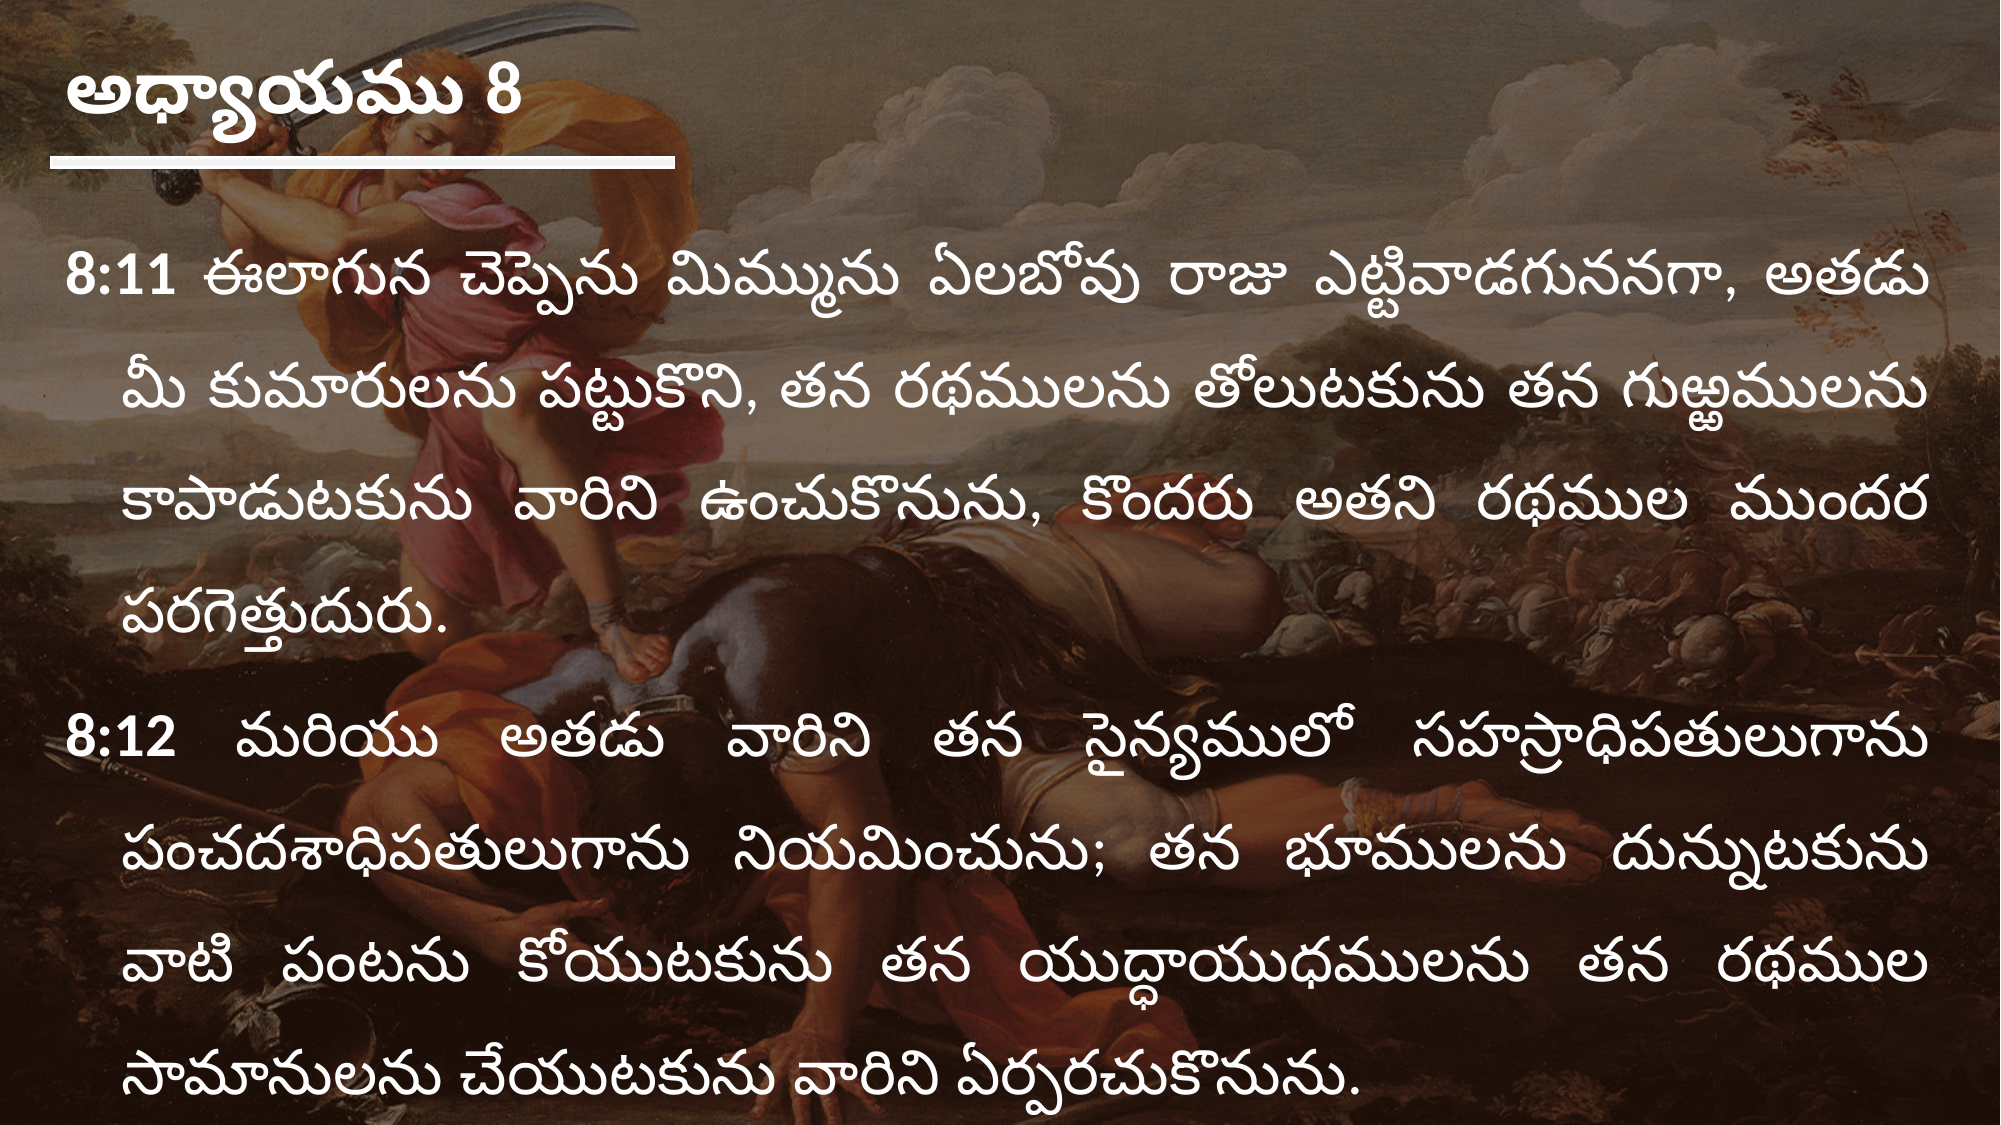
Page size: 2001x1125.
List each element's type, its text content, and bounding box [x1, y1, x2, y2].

picture [0, 0, 2000, 1125]
list 8:11 ఈలాగున చెప్పెను మిమ్మును ఏలబోవు రాజు ఎట్టివాడగుననగా, అతడు మీ కుమారులను పట్టుకొని, తన రథములను తోలుటకును తన గుఱ్ఱములను కాపాడుటకును వారిని ఉంచుకొనును, కొందరు అతని రథముల ముందర పరగెత్తుదురు. 8:12 మరియు అతడు వారిని తన సైన్యములో సహస్రాధిపతులుగాను పంచదశాధిపతులుగాను నియమించును; తన భూములను దున్నుటకును వాటి పంటను కోయుటకును తన యుద్ధాయుధములను తన రథముల సామానులను చేయుటకును వారిని ఏర్పరచుకొనును. [50, 187, 1946, 1063]
title అధ్యాయము 8 [50, 0, 1925, 167]
